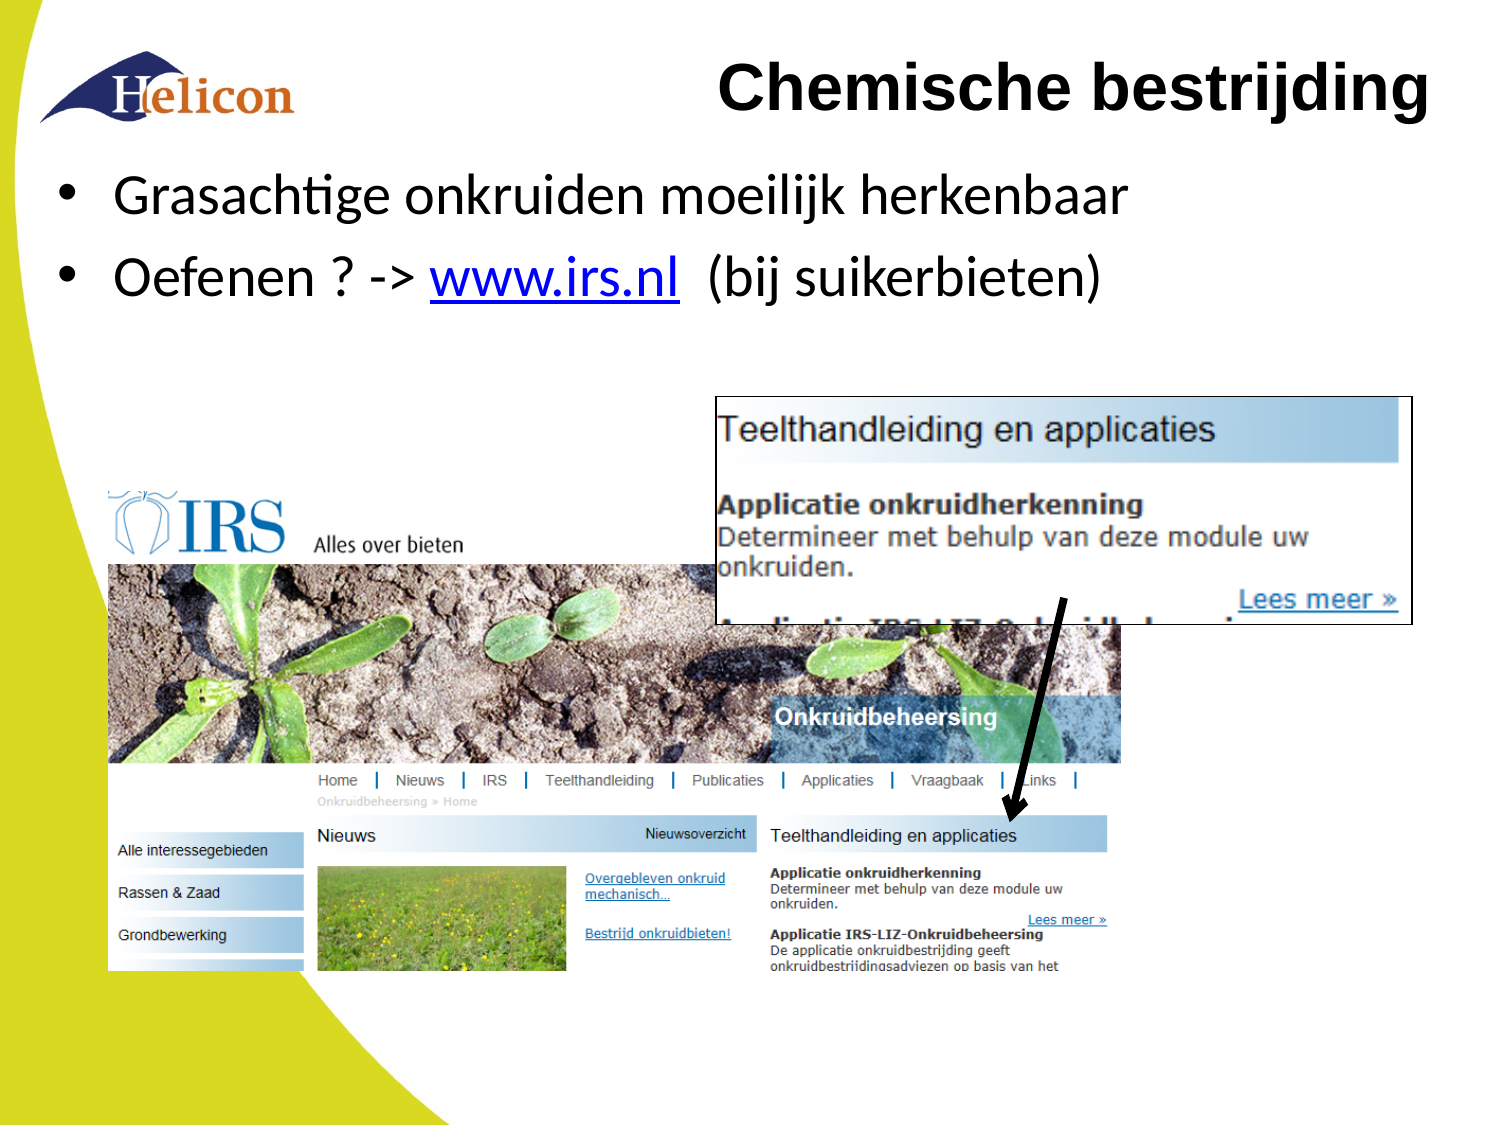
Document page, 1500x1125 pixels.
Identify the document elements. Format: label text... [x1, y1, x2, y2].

list Grasachtige onkruiden moeilijk herkenbaar Oefenen ? -> www.irs.nl (bij suikerbieten) [42, 148, 1447, 693]
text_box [1009, 597, 1065, 823]
picture [0, 0, 1500, 1125]
title Chemische bestrijding [41, 31, 1447, 138]
